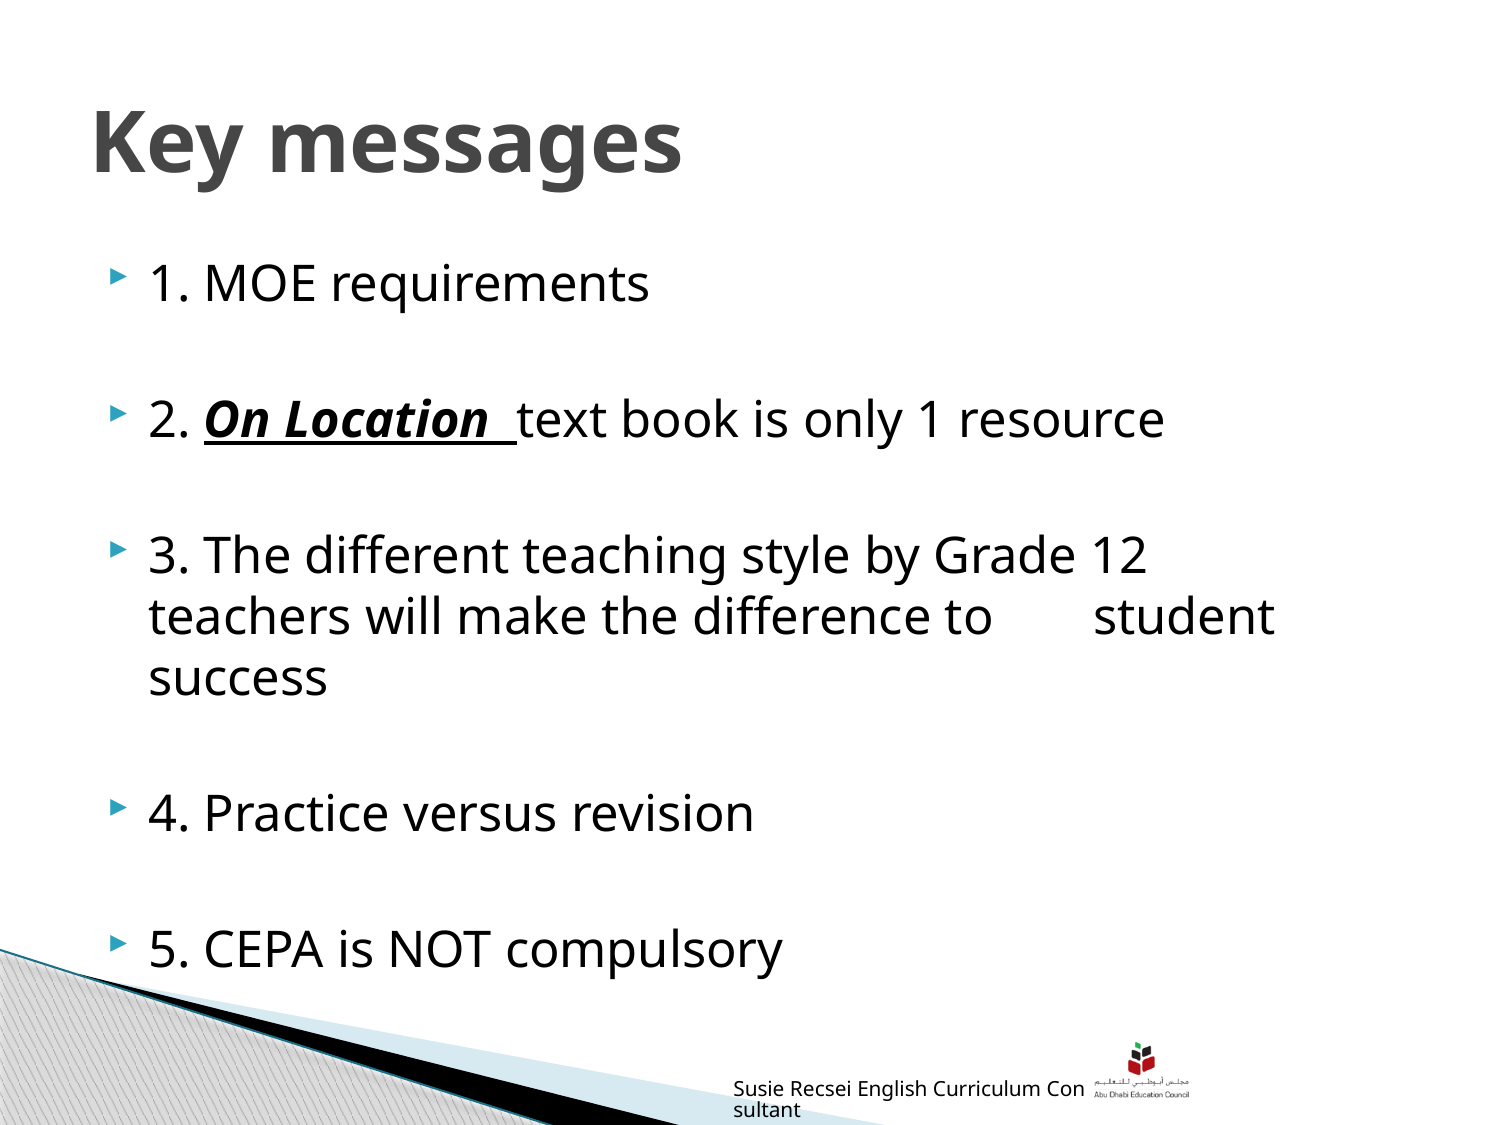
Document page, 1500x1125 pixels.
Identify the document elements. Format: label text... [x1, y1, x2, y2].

title Key messages [75, 45, 1425, 233]
footer Susie Recsei English Curriculum Consultant [718, 1051, 1084, 1112]
picture [1087, 1037, 1195, 1104]
list 1. MOE requirements 2. On Location text book is only 1 resource 3. The different teaching style by Grade 12 teachers will make the difference to student success 4. Practice versus revision 5. CEPA is NOT compulsory [75, 243, 1425, 986]
